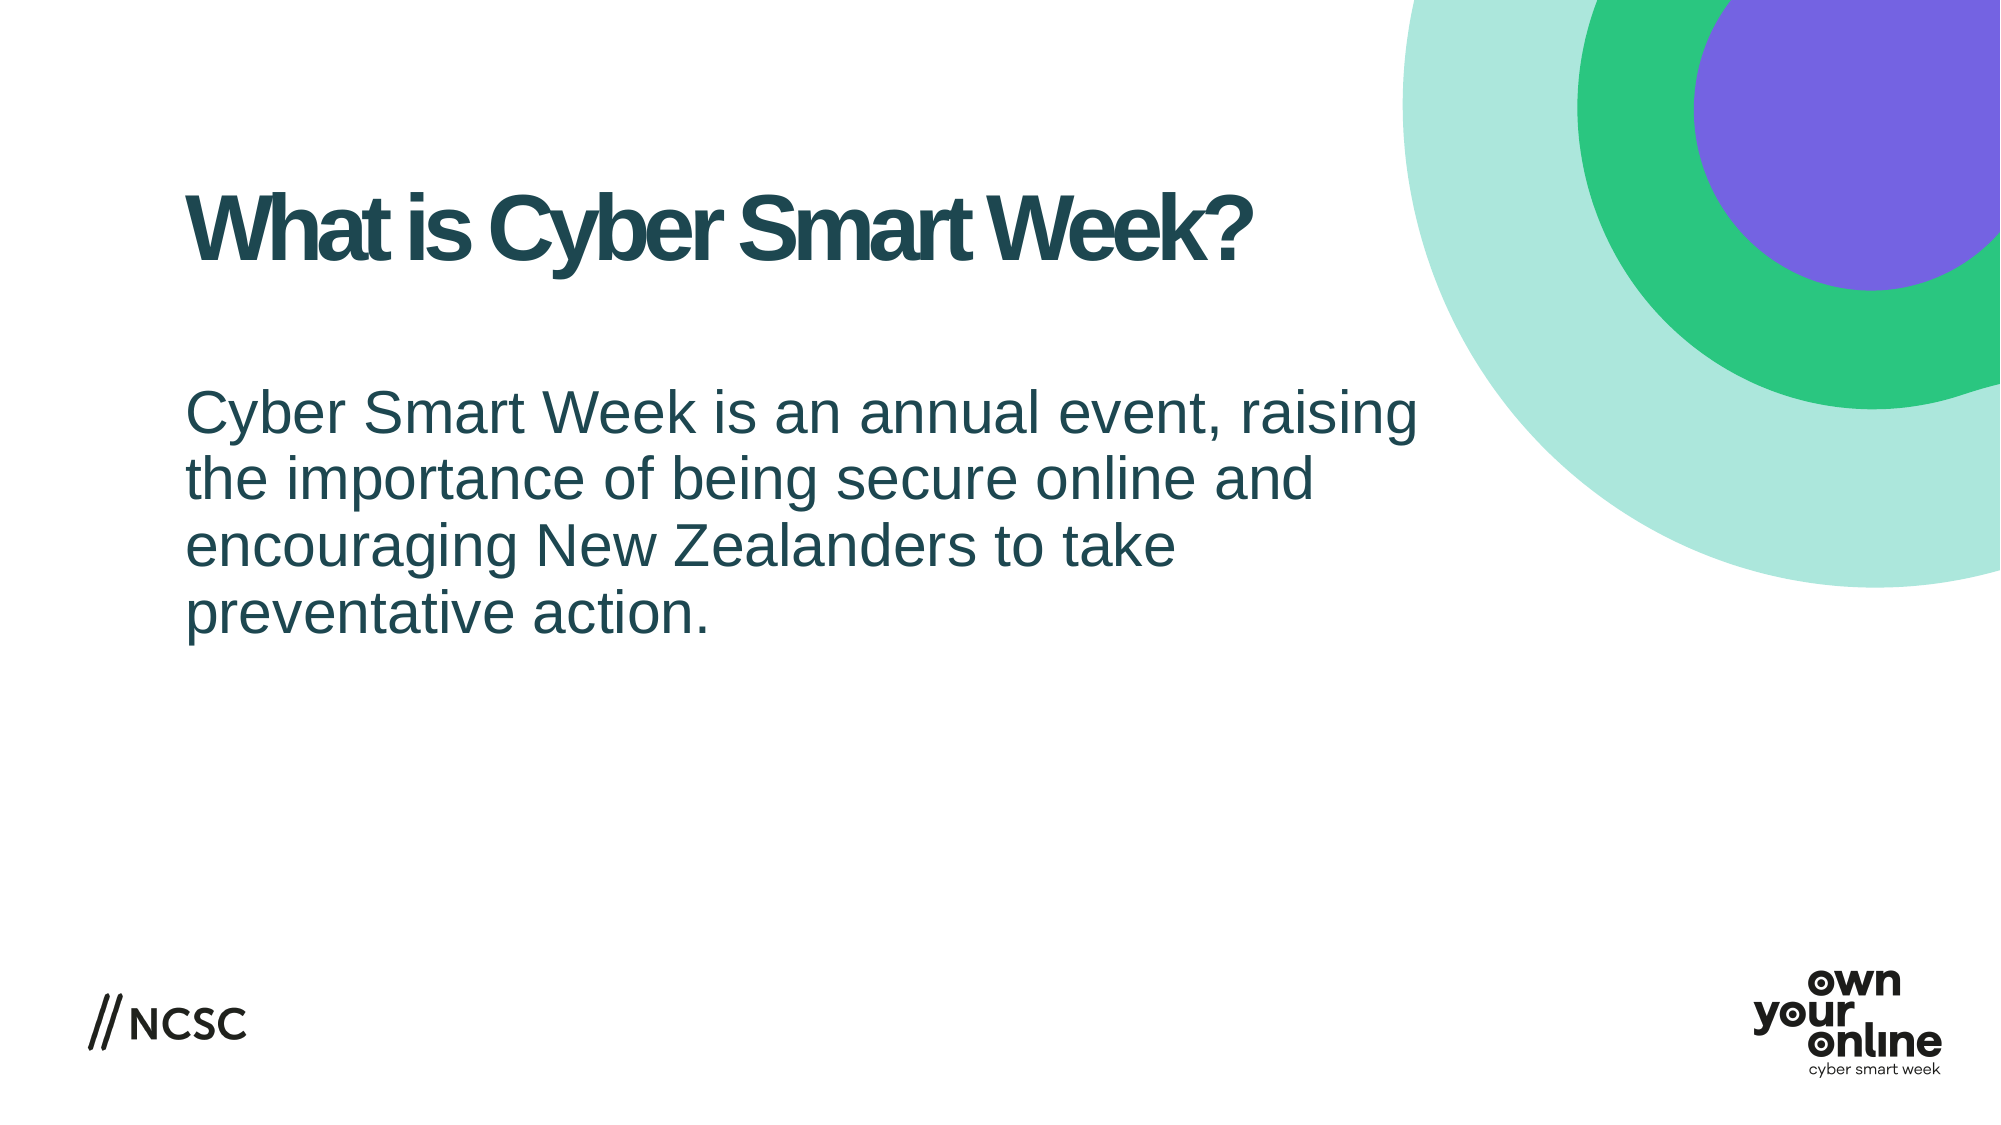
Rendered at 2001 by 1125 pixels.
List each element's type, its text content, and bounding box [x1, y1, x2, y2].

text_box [56, 967, 1944, 1079]
text_box Cyber Smart Week is an annual event, raising the importance of being secure online and encouraging New Zealanders to take preventative action. [183, 363, 1493, 890]
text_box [1402, 0, 2000, 589]
title What is Cyber Smart Week? [183, 134, 1402, 325]
